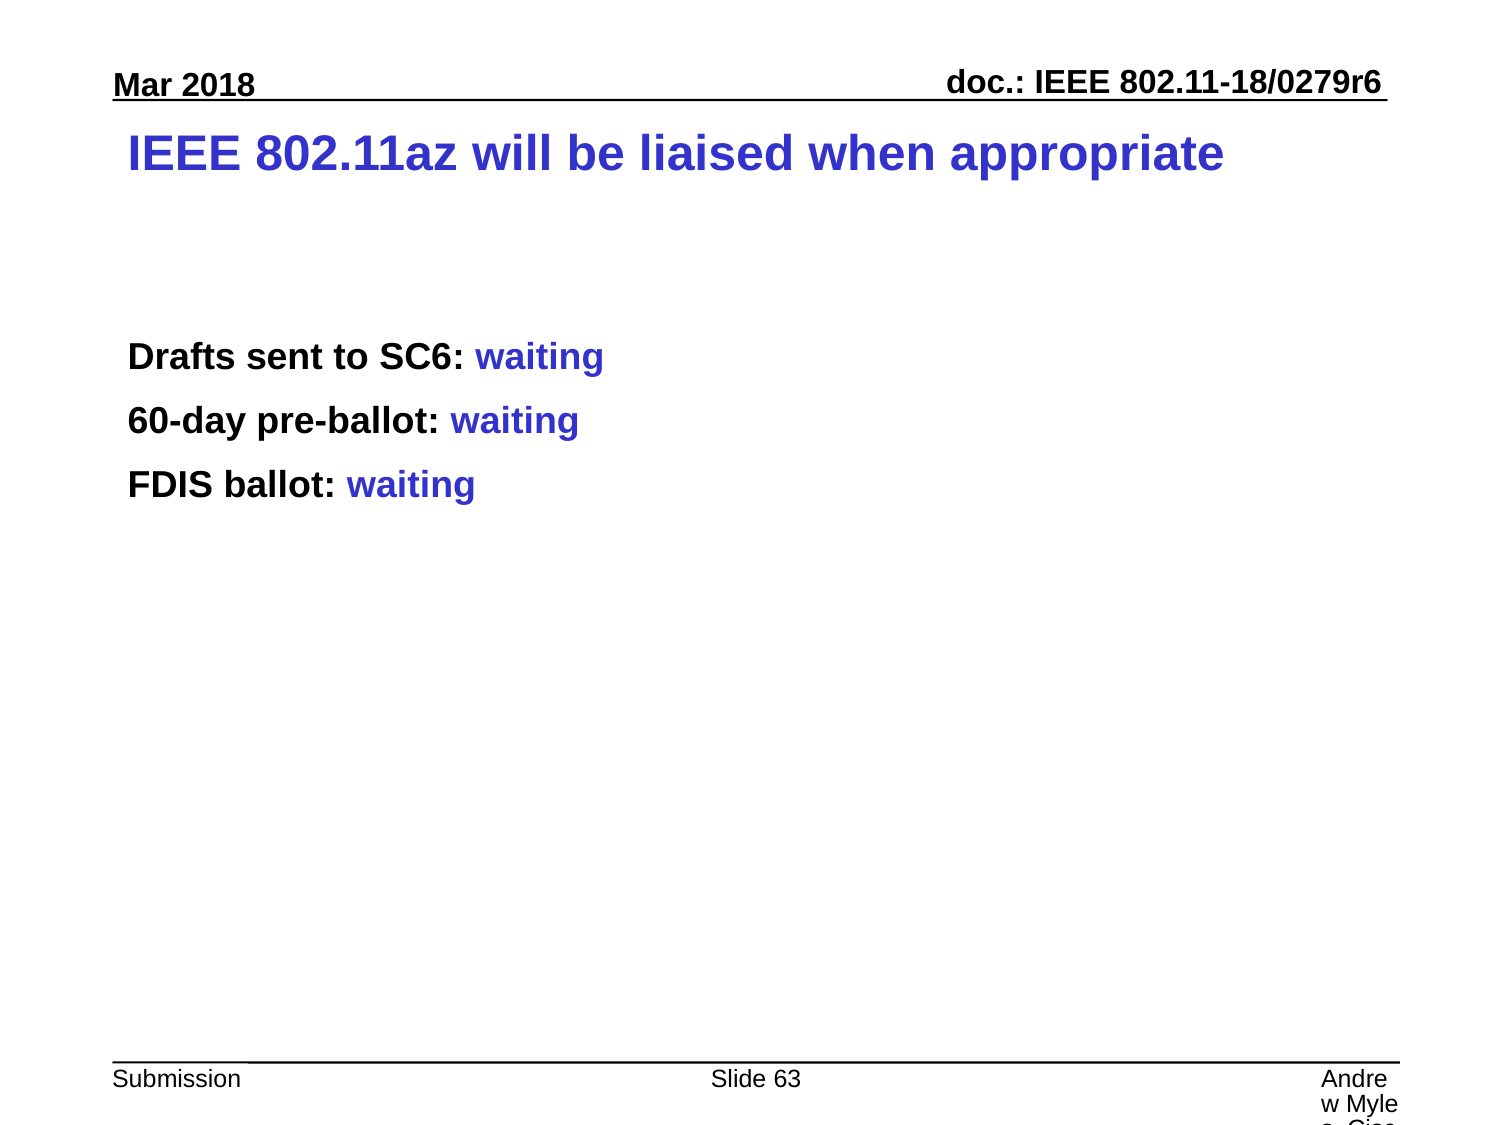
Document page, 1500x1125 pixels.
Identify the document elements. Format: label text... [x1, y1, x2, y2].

footer Andrew Myles, Cisco [1320, 1061, 1402, 1093]
slide_number Slide 63 [709, 1061, 803, 1093]
title IEEE 802.11az will be liaised when appropriate [112, 112, 1388, 288]
list Drafts sent to SC6: waiting 60-day pre-ballot: waiting FDIS ballot: waiting [112, 324, 1388, 1000]
